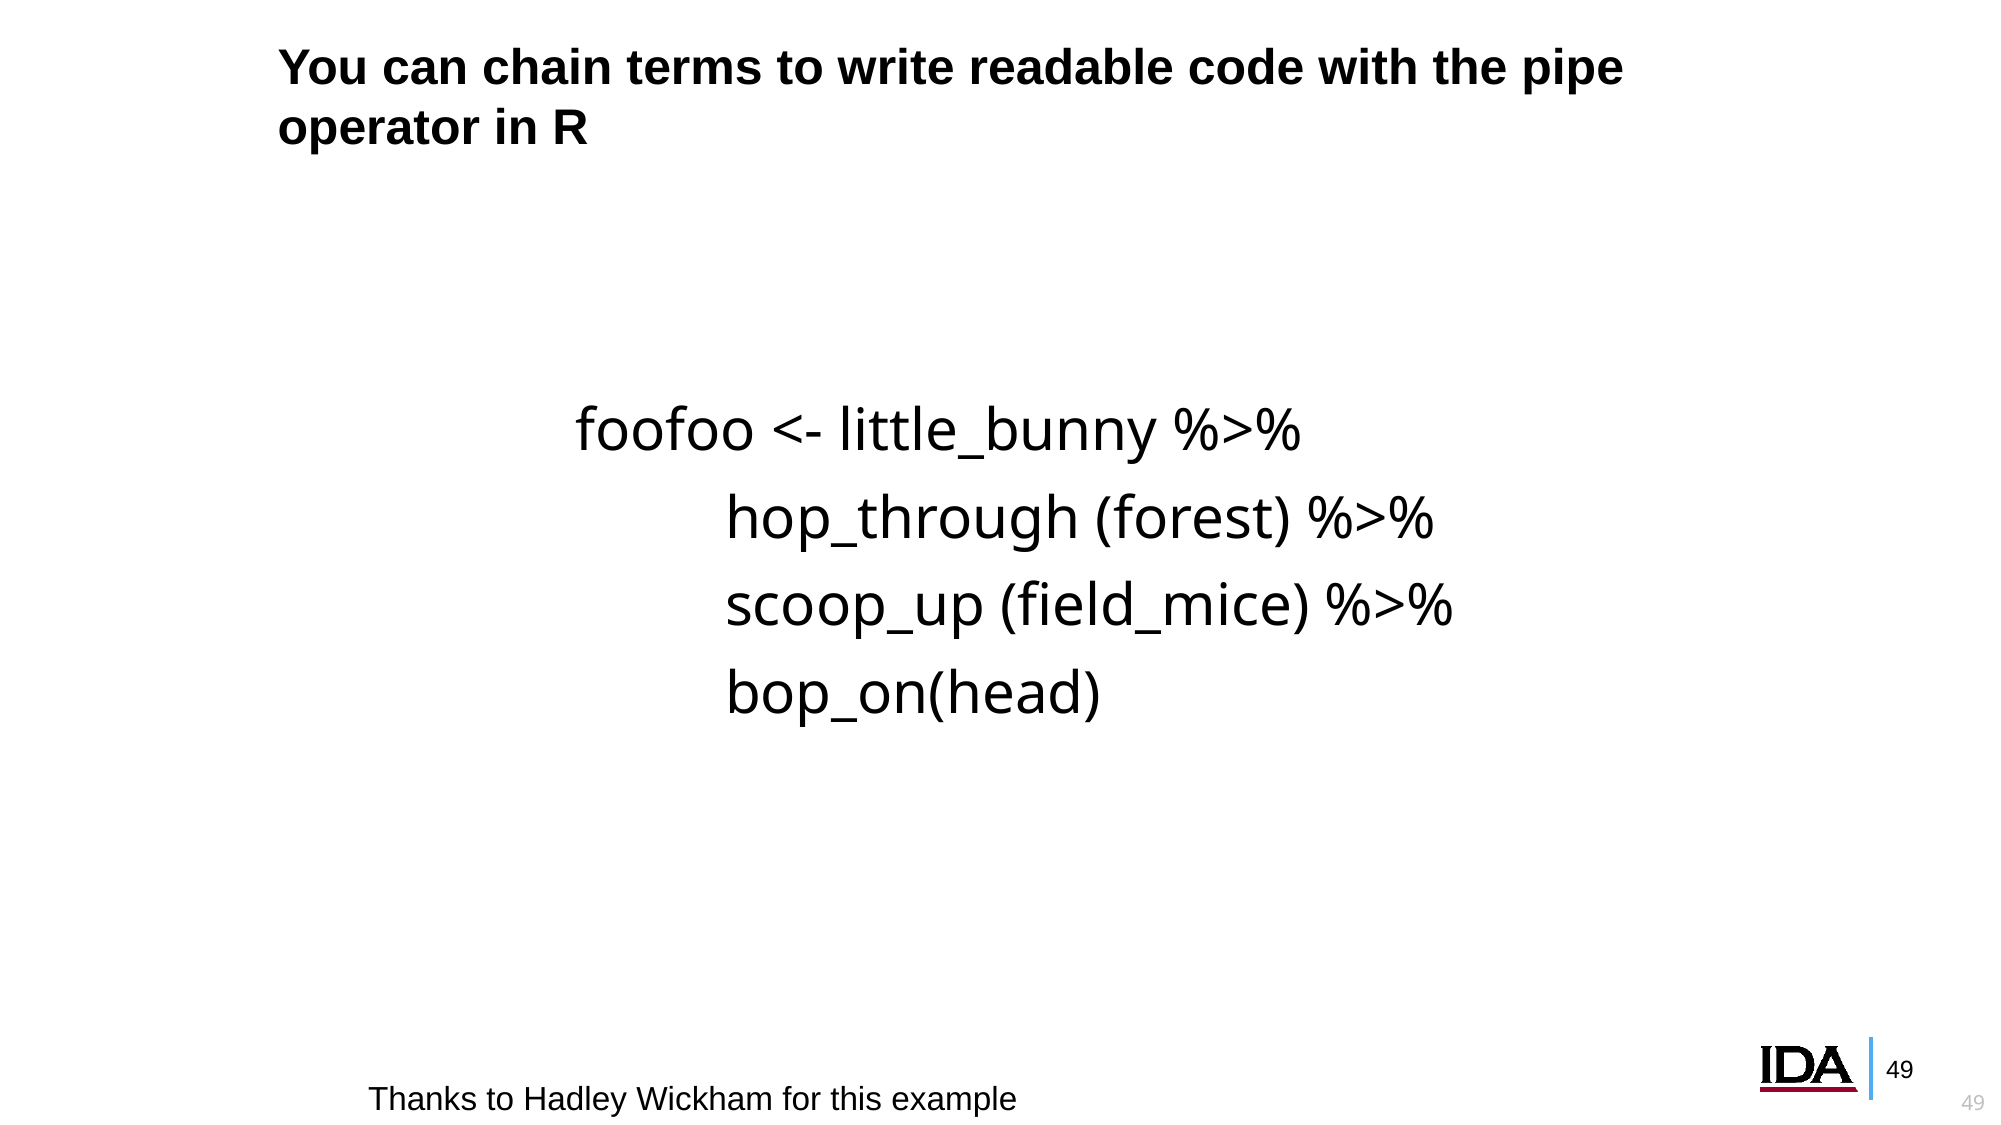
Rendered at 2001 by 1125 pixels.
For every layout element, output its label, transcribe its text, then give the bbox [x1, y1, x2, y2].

text_box foofoo <- little_bunny %>% hop_through (forest) %>% scoop_up (field_mice) %>% bop_on(head) [574, 374, 1625, 813]
slide_number 48 [1866, 1065, 2000, 1125]
title You can chain terms to write readable code with the pipe operator in R [262, 26, 1738, 184]
text_box Thanks to Hadley Wickham for this example [353, 1069, 1034, 1125]
picture [1760, 1046, 1858, 1092]
